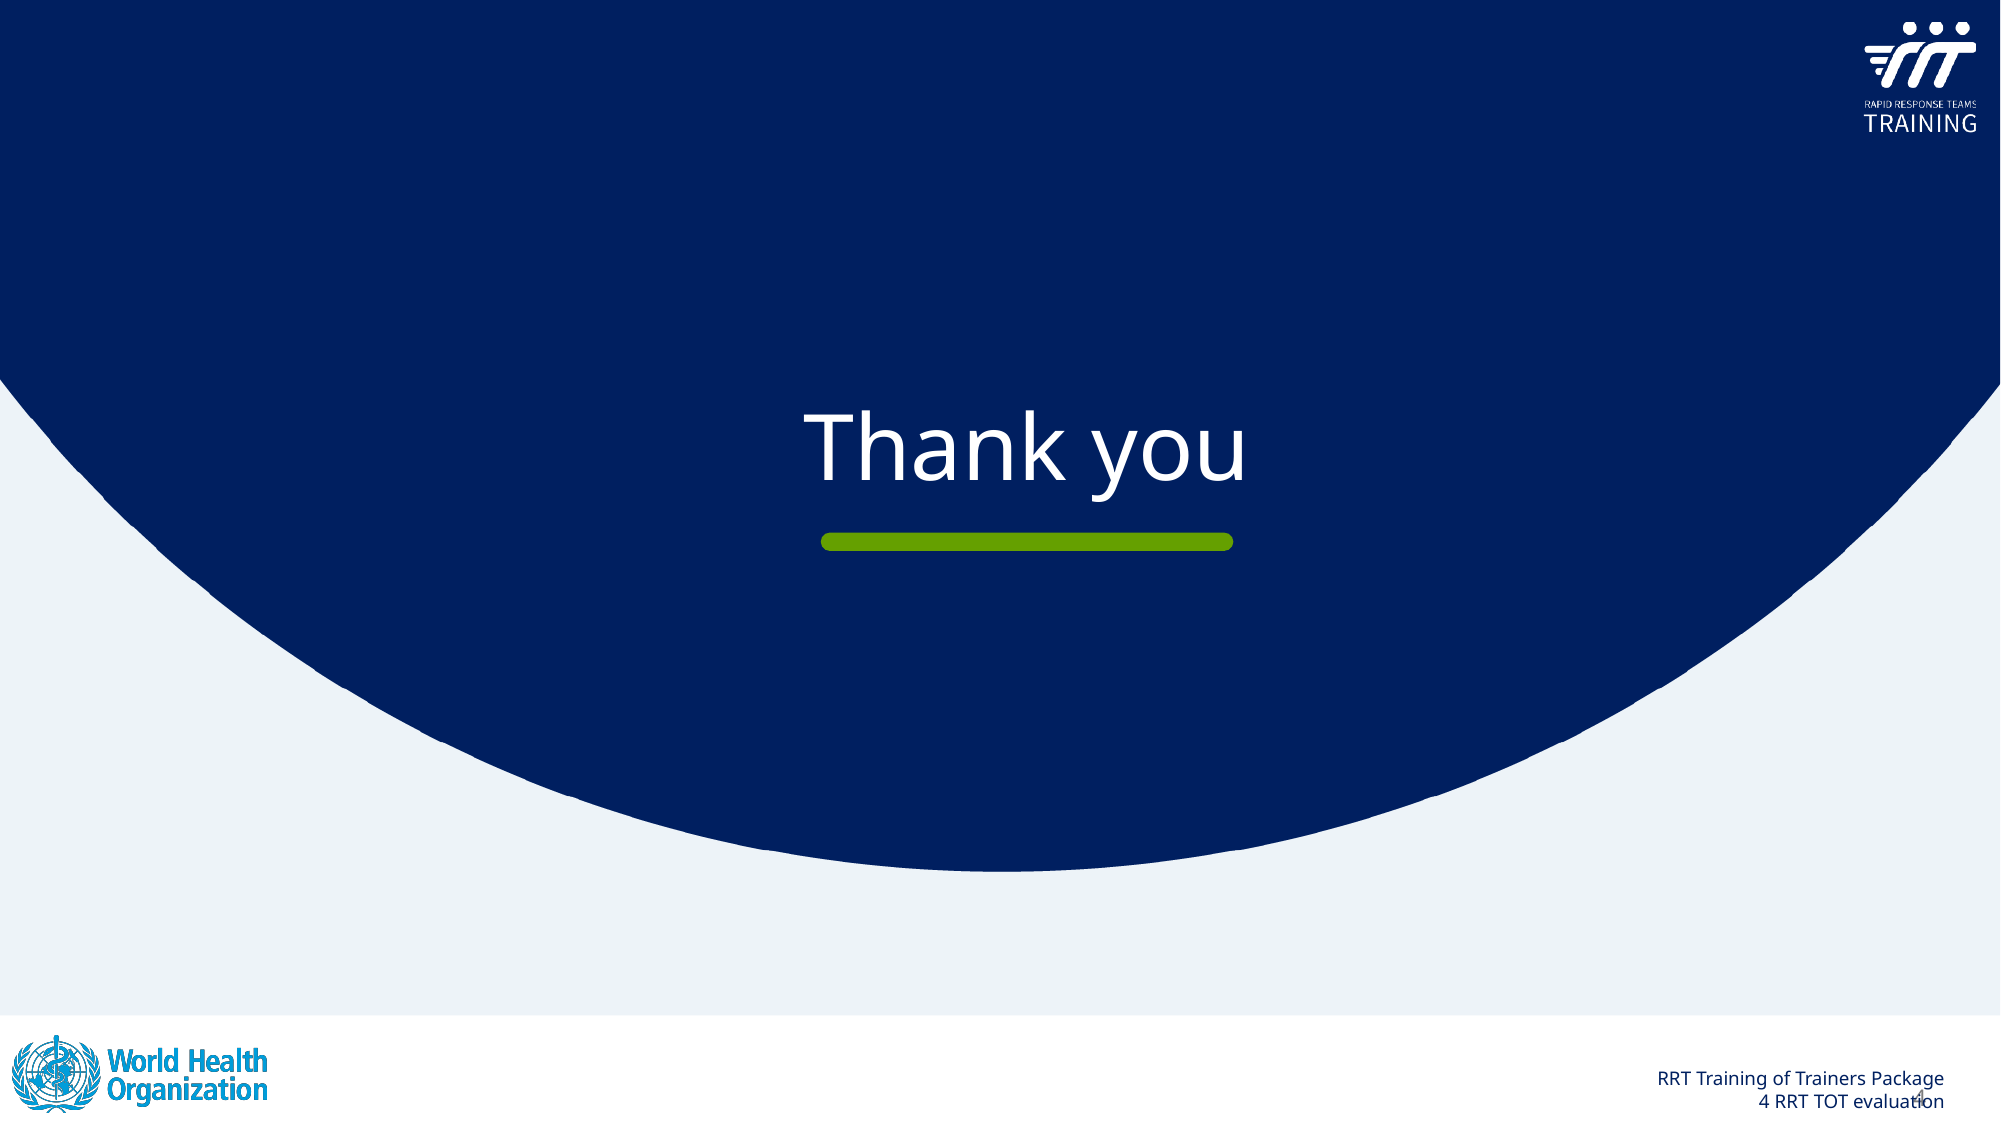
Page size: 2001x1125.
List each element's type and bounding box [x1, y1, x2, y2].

picture [59, 1035, 267, 1113]
picture [30, 1083, 37, 1091]
picture [0, 0, 2001, 904]
picture [46, 1056, 54, 1062]
picture [40, 1062, 47, 1070]
picture [12, 1083, 48, 1113]
picture [34, 1054, 43, 1078]
picture [36, 1088, 78, 1105]
picture [12, 1035, 54, 1068]
picture [50, 1108, 62, 1113]
picture [24, 1054, 36, 1087]
picture [22, 1062, 26, 1077]
picture [71, 1053, 90, 1091]
